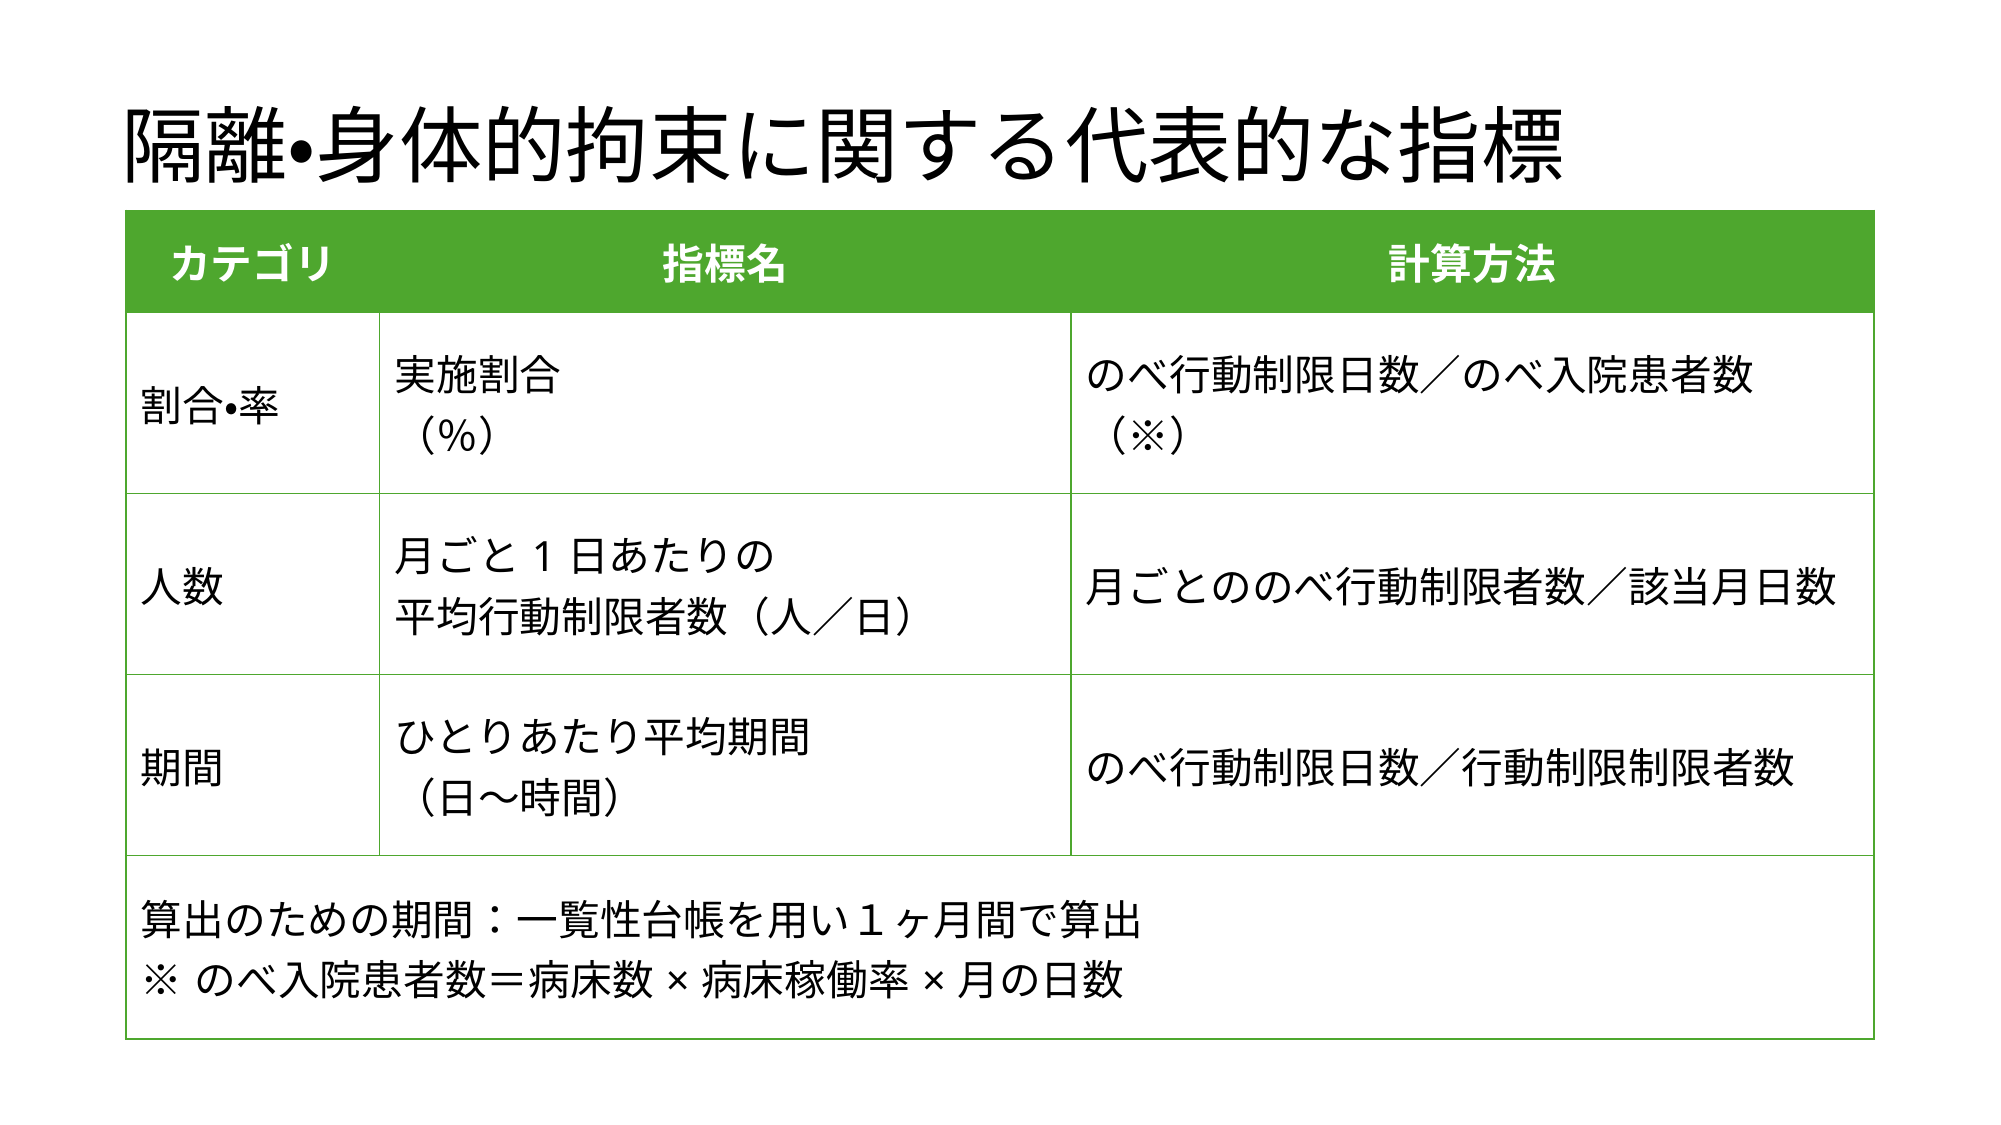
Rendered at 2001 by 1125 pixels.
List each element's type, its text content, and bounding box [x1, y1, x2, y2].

table_header 指標名 [380, 211, 1071, 311]
table_cell 実施割合 （％） [380, 313, 1070, 493]
table_cell 算出のための期間：一覧性台帳を用い１ヶ月間で算出 ※のべ入院患者数＝病床数×病床稼働率×月の日数 [127, 856, 1873, 1038]
table_cell 月ごと1日あたりの 平均行動制限者数（人／日） [380, 494, 1070, 674]
table_cell 割合・率 [127, 313, 379, 493]
table_cell 期間 [127, 675, 379, 855]
table_cell 人数 [127, 494, 379, 674]
table_header 計算方法 [1071, 211, 1873, 311]
text_box 隔離・身体的拘束に関する代表的な指標 [106, 85, 2000, 201]
table_header カテゴリ [127, 211, 380, 311]
table_cell ひとりあたり平均期間 （日～時間） [380, 675, 1070, 855]
table_cell のべ行動制限日数／行動制限制限者数 [1072, 675, 1873, 855]
table_cell 月ごとののべ行動制限者数／該当月日数 [1072, 494, 1873, 674]
table_cell のべ行動制限日数／のべ入院患者数（※） [1072, 313, 1873, 493]
